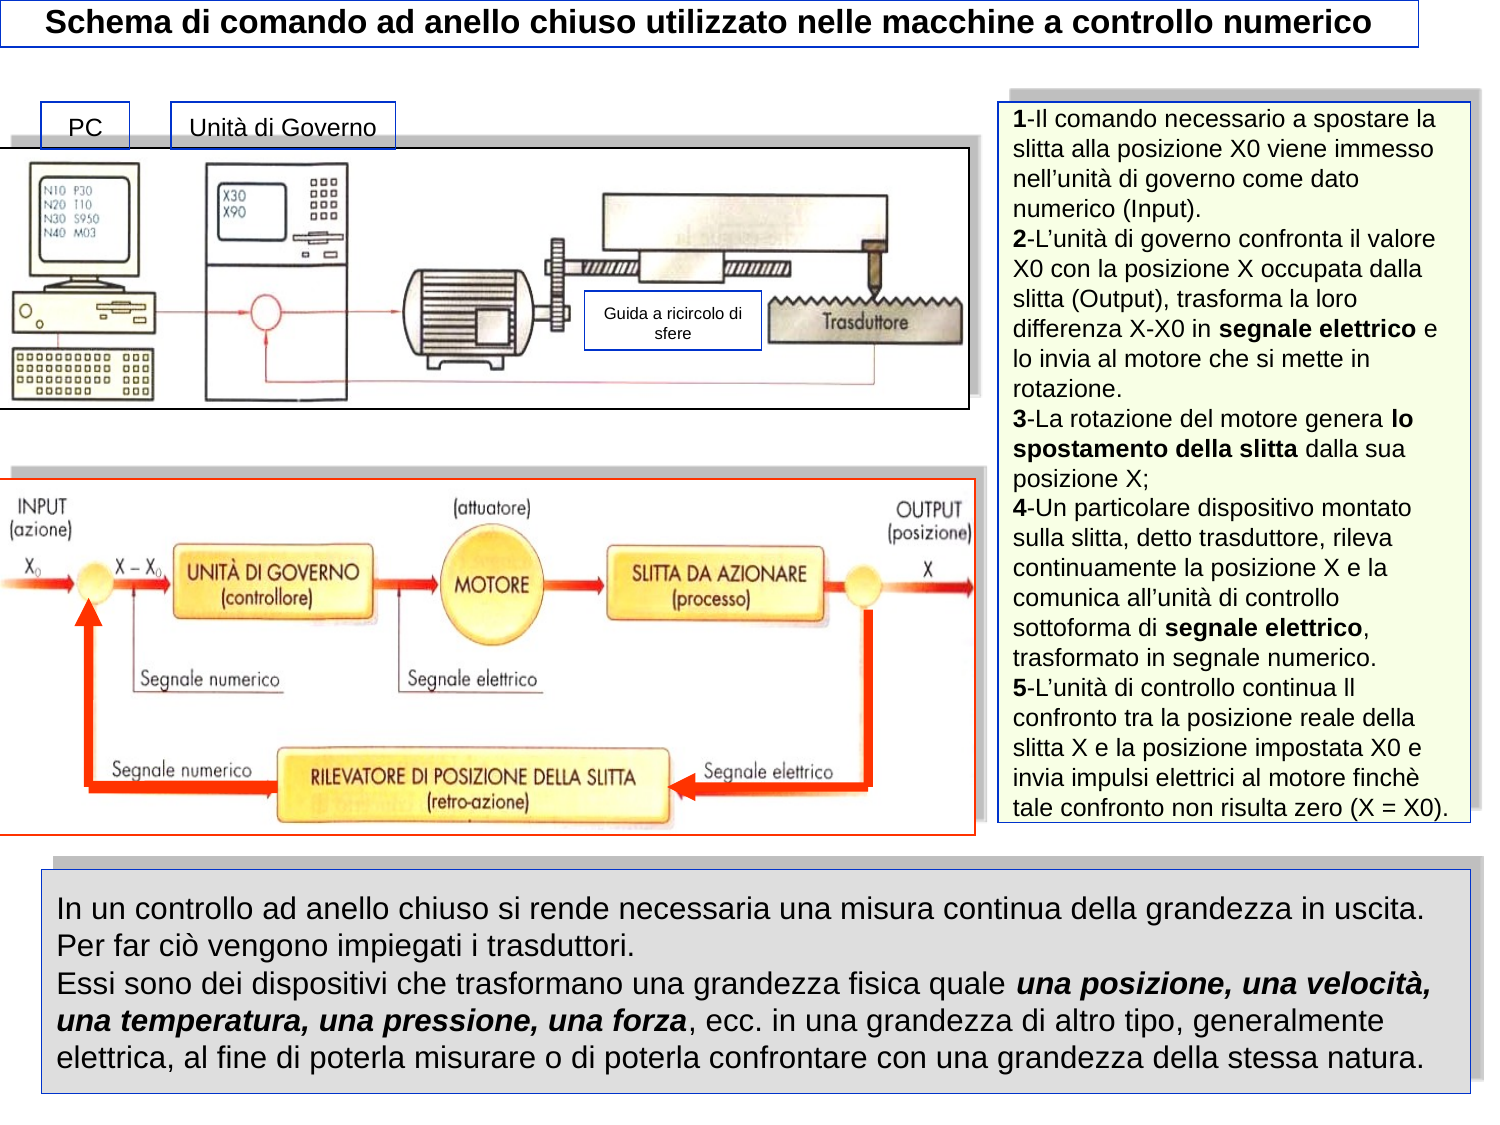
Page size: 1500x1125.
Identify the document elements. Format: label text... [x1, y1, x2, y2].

picture [0, 148, 969, 409]
text_box Schema di comando ad anello chiuso utilizzato nelle macchine a controllo numerico [0, 0, 1419, 48]
text_box PC [41, 101, 130, 148]
text_box Unità di Governo [171, 101, 396, 148]
text_box 1-Il comando necessario a spostare la slitta alla posizione X0 viene immesso nell’unità di governo come dato numerico (Input). 2-L’unità di governo confronta il valore X0 con la posizione X occupata dalla slitta (Output), trasforma la loro differenza X-X0 in segnale elettrico e lo invia al motore che si mette in rotazione. 3-La rotazione del motore genera lo spostamento della slitta dalla sua posizione X; 4-Un particolare dispositivo montato sulla slitta, detto trasduttore, rileva continuamente la posizione X e la comunica all’unità di controllo sottoforma di segnale elettrico, trasformato in segnale numerico. 5-L’unità di controllo continua ll confronto tra la posizione reale della slitta X e la posizione impostata X0 e invia impulsi elettrici al motore finchè tale confronto non risulta zero (X = X0). [998, 101, 1471, 823]
title In un controllo ad anello chiuso si rende necessaria una misura continua della grandezza in uscita. Per far ciò vengono impiegati i trasduttori. Essi sono dei dispositivi che trasformano una grandezza fisica quale una posizione, una velocità, una temperatura, una pressione, una forza, ecc. in una grandezza di altro tipo, generalmente elettrica, al fine di poterla misurare o di poterla confrontare con una grandezza della stessa natura. [41, 869, 1471, 1094]
picture [0, 479, 975, 835]
